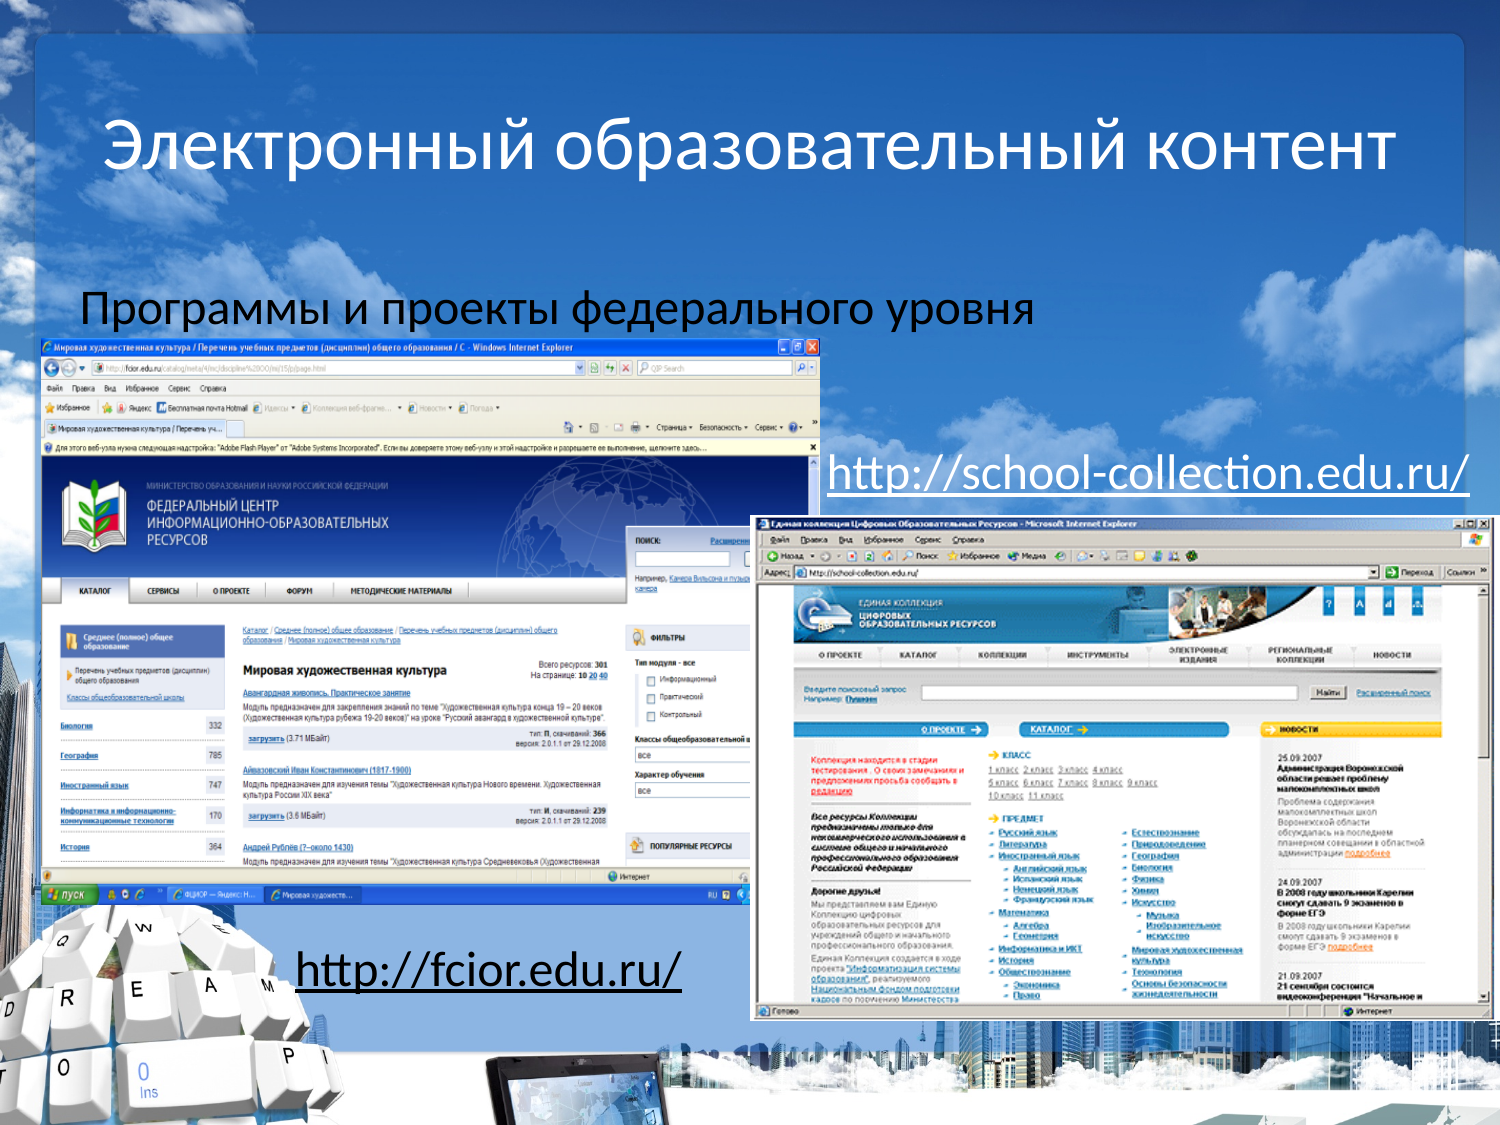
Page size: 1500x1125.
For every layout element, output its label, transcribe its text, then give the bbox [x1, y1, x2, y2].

text_box http://fcior.edu.ru/ [279, 928, 708, 1004]
text_box Программы и проекты федерального уровня [64, 267, 1376, 342]
title Электронный образовательный контент [75, 45, 1425, 233]
picture [0, 0, 1500, 1125]
text_box http://school-collection.edu.ru/ [824, 432, 1496, 508]
